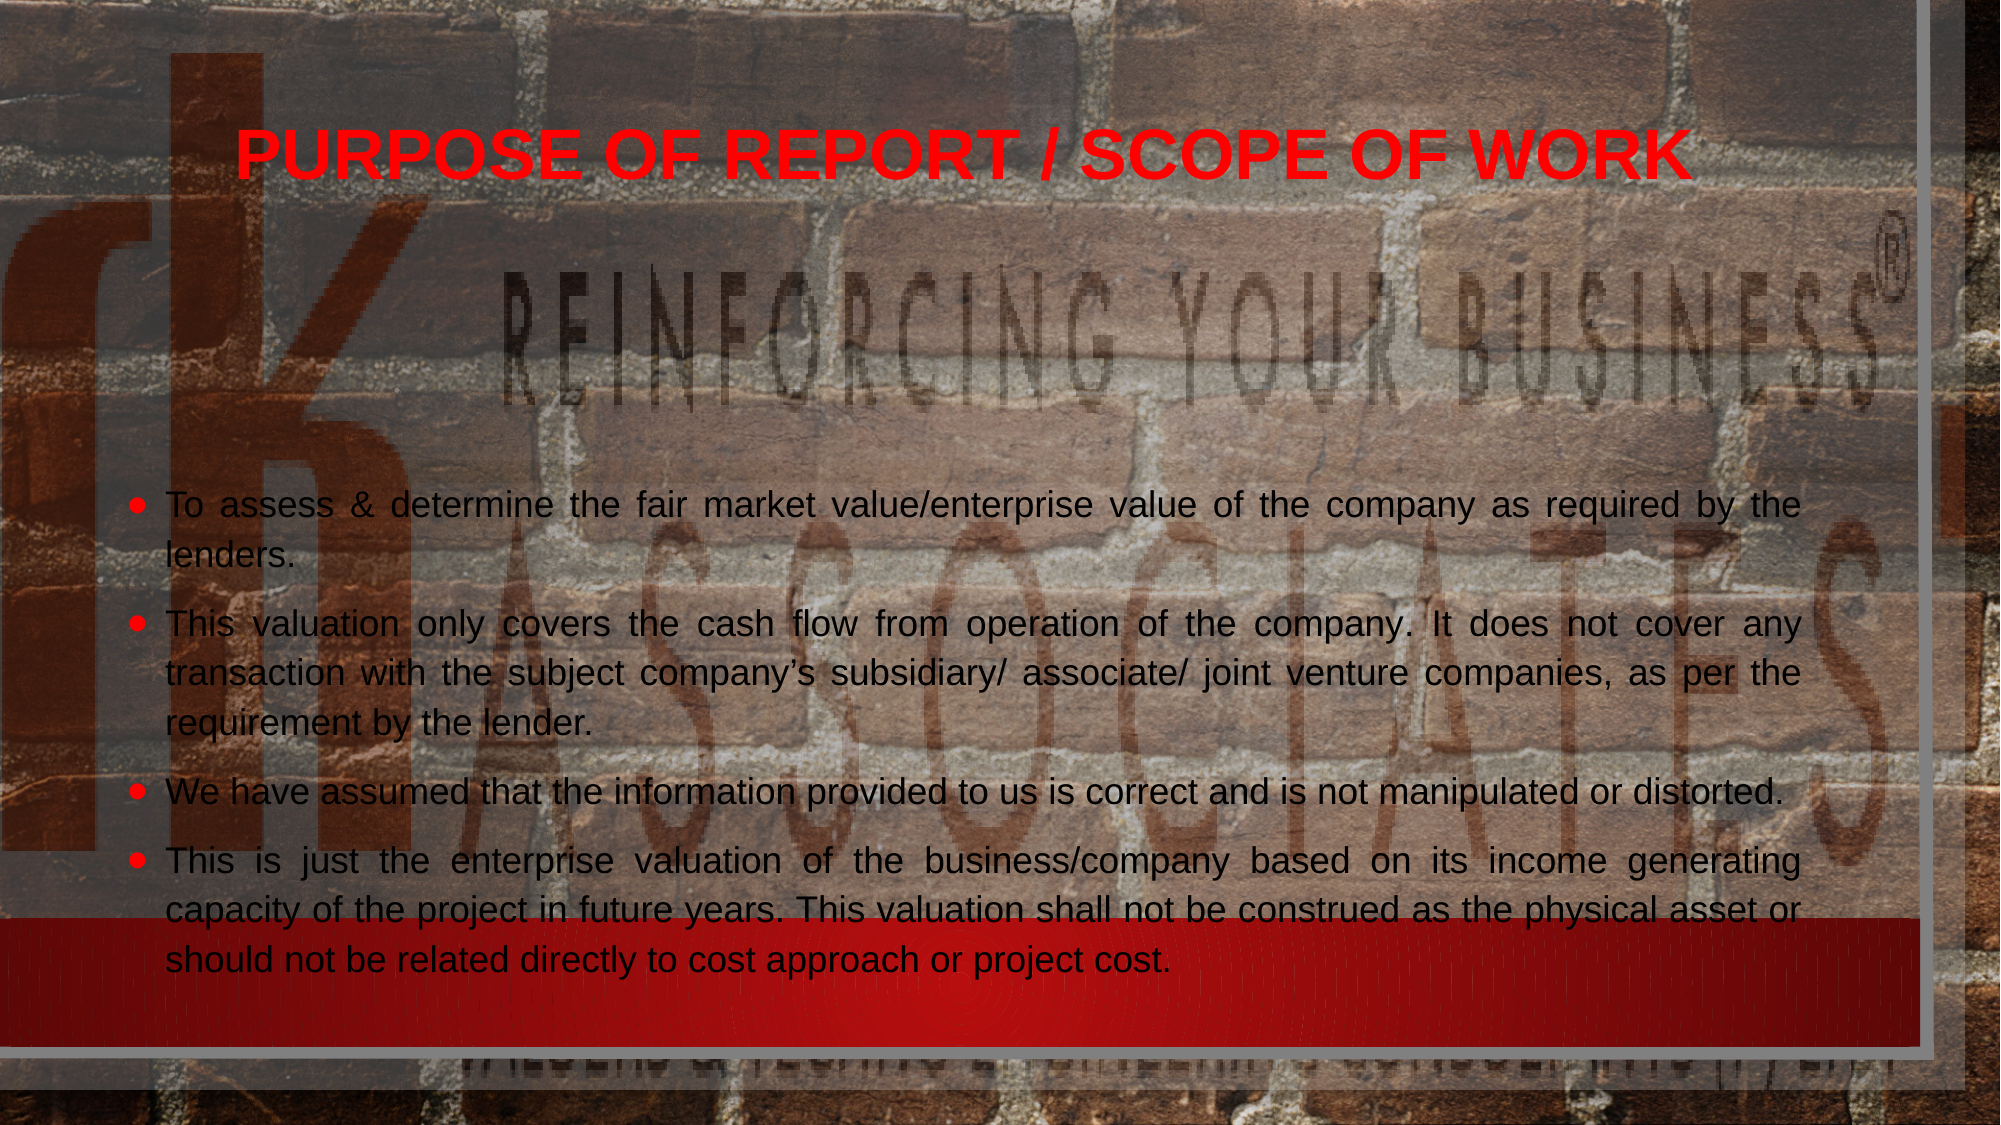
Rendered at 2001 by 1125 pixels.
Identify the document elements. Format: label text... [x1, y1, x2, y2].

list To assess & determine the fair market value/enterprise value of the company as required by the lenders. This valuation only covers the cash flow from operation of the company. It does not cover any transaction with the subject company’s subsidiary/ associate/ joint venture companies, as per the requirement by the lender. We have assumed that the information provided to us is correct and is not manipulated or distorted. This is just the enterprise valuation of the business/company based on its income generating capacity of the project in future years. This valuation shall not be construed as the physical asset or should not be related directly to cost approach or project cost. [112, 468, 1818, 1013]
picture [0, 0, 2000, 1125]
picture [0, 0, 1919, 918]
title PURPOSE OF REPORT / SCOPE OF WORK [112, 112, 1818, 302]
text_box [62, 60, 1861, 167]
